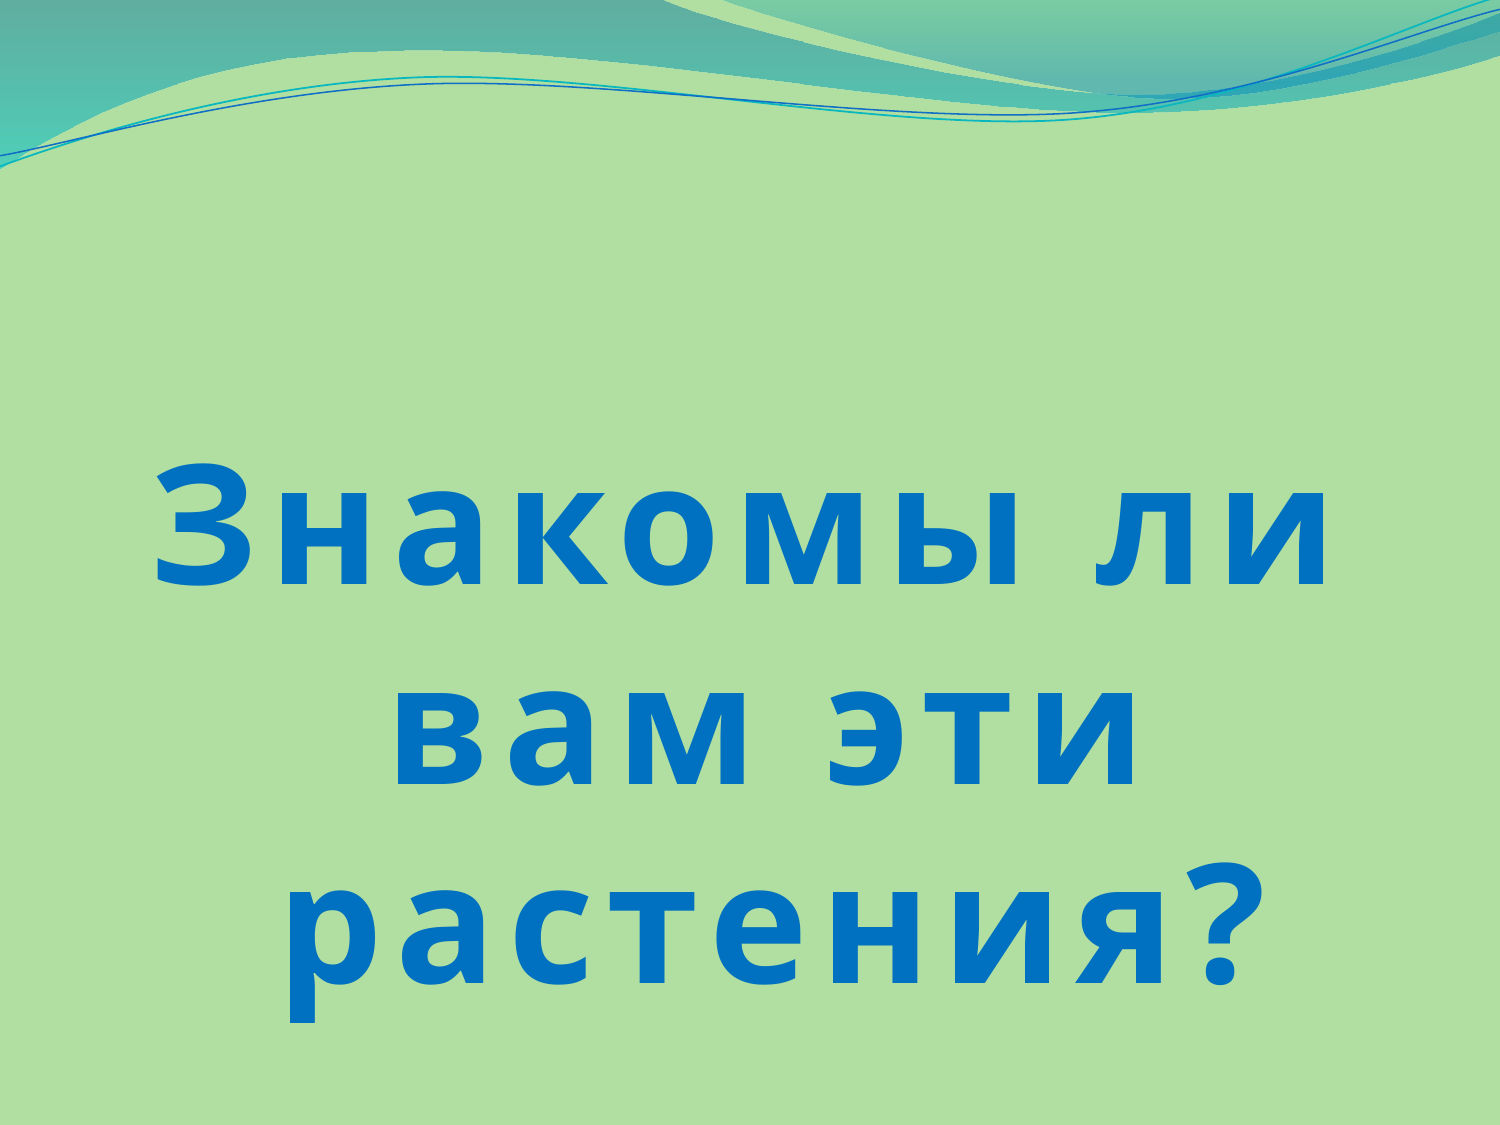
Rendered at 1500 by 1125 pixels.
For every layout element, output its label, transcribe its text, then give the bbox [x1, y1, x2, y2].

text_box Знакомы ли вам эти растения? [0, 410, 1500, 748]
